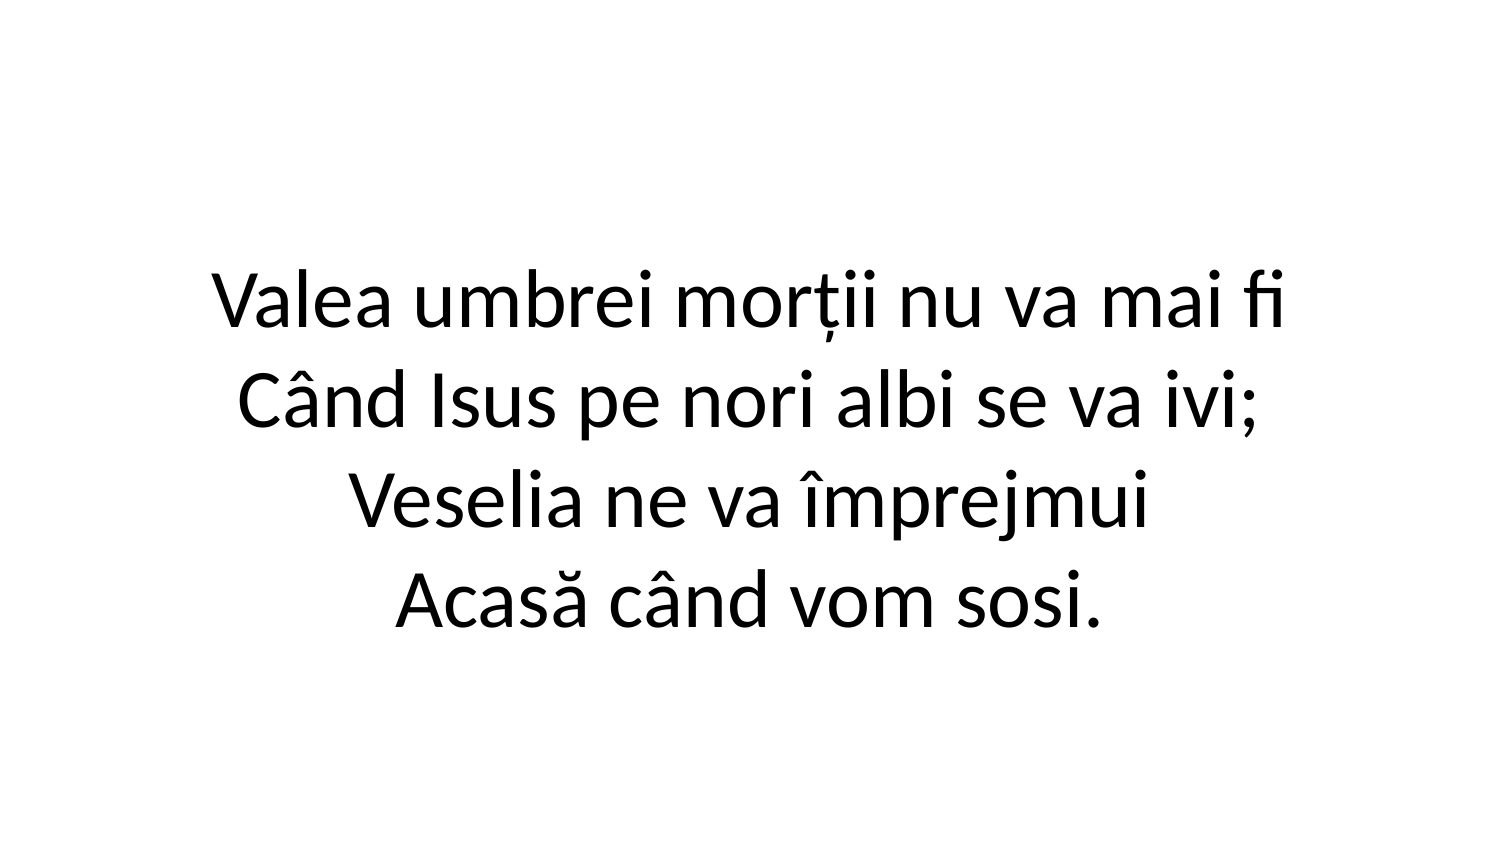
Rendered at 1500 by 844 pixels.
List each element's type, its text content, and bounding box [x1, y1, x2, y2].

text_box Valea umbrei morții nu va mai fi Când Isus pe nori albi se va ivi; Veselia ne va împrejmui Acasă când vom sosi. [196, 192, 1304, 652]
